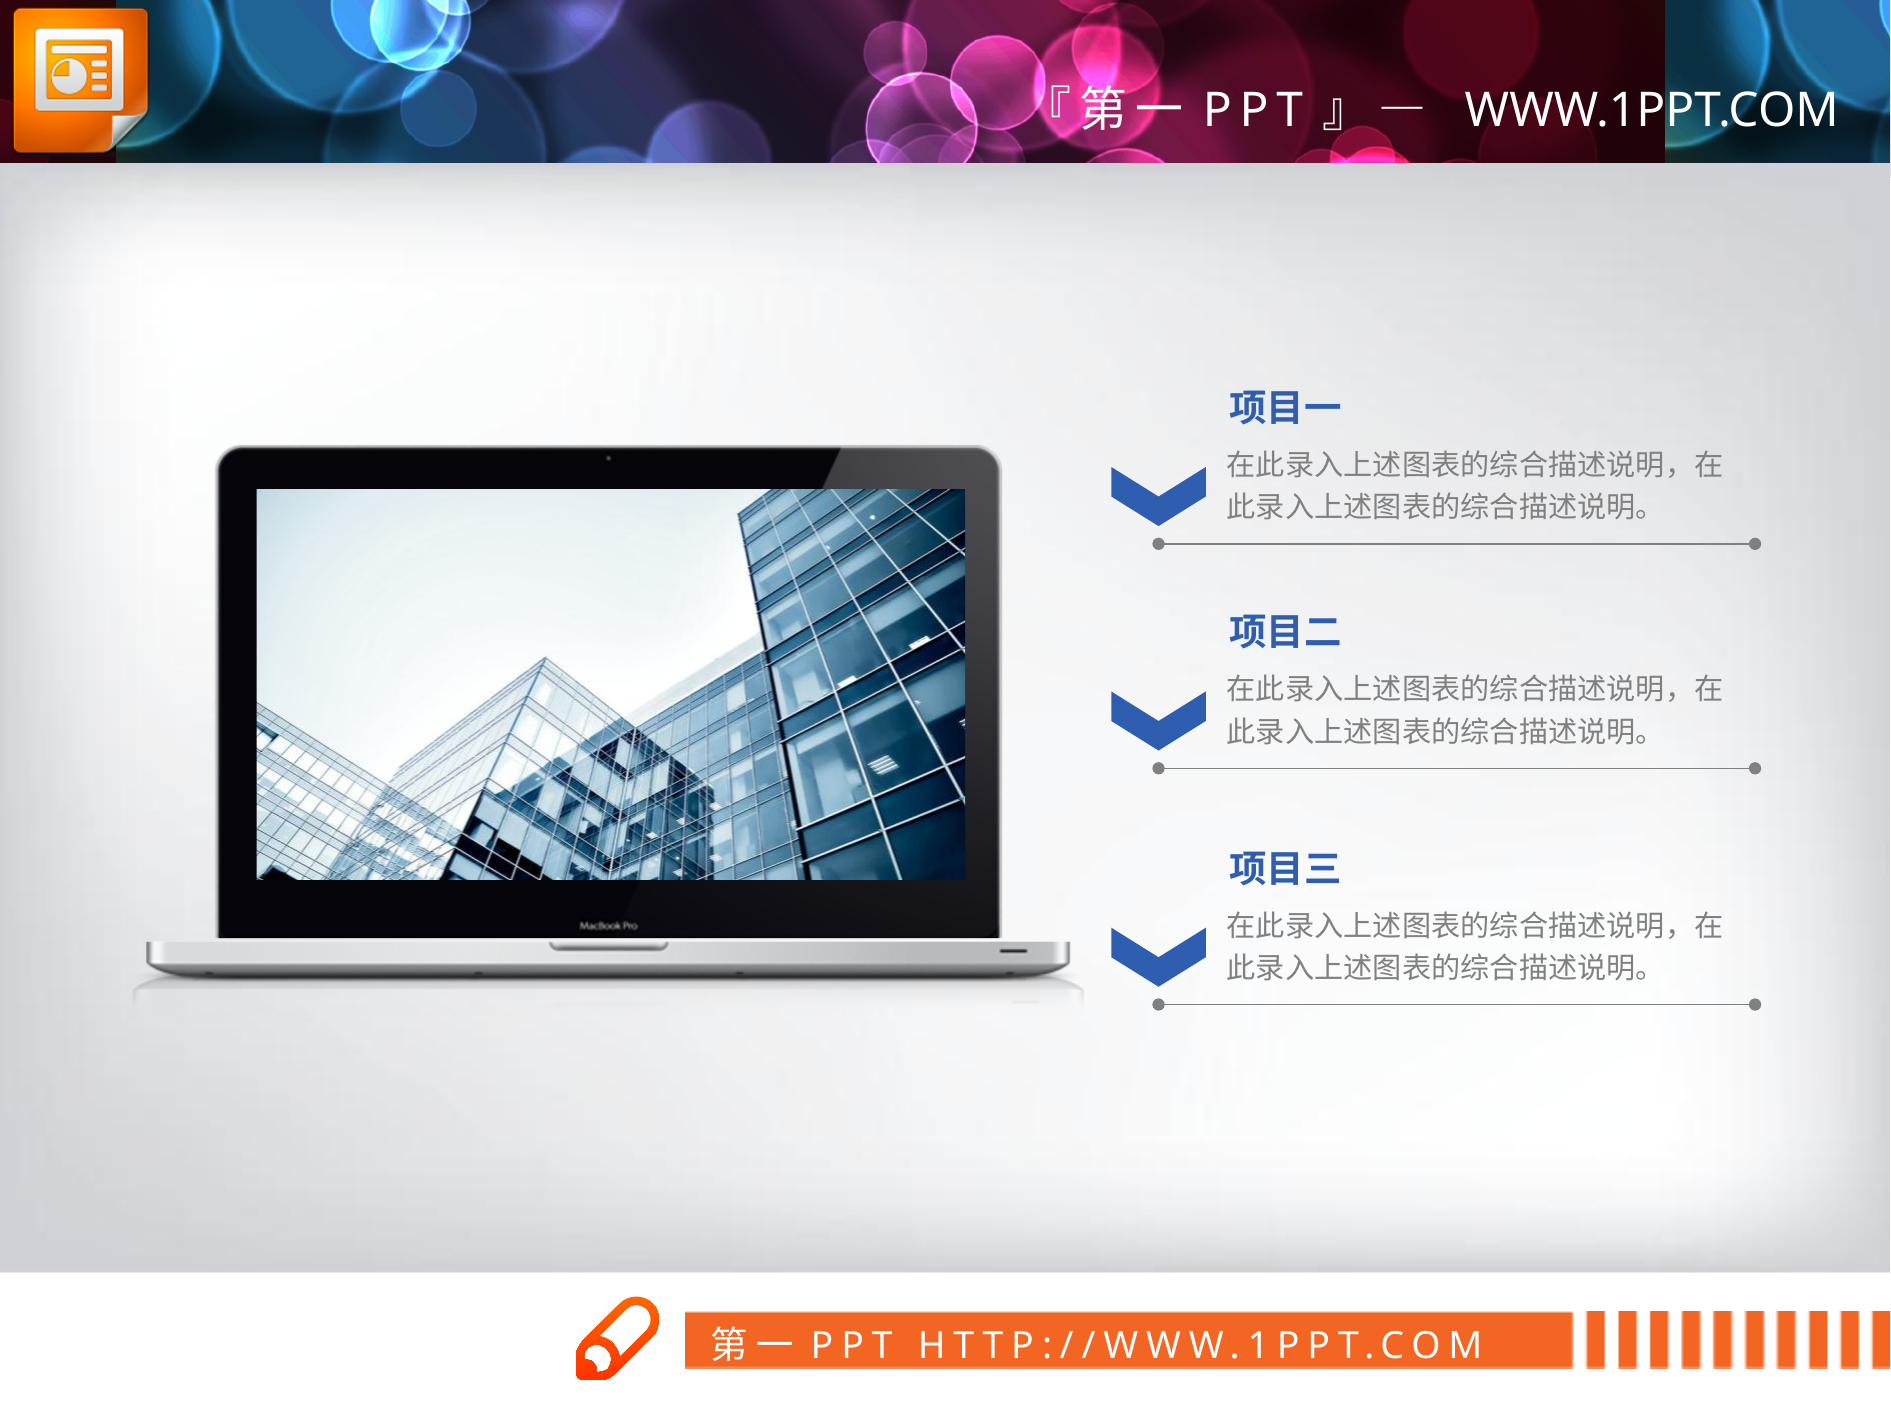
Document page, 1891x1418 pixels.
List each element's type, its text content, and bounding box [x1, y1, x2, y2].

text_box [1115, 691, 1206, 751]
text_box 项目三 [1214, 837, 1358, 892]
text_box [1115, 927, 1206, 987]
text_box 在此录入上述图表的综合描述说明，在此录入上述图表的综合描述说明。 [1211, 892, 1756, 992]
text_box 项目一 [1214, 376, 1358, 432]
picture [685, 1311, 1891, 1369]
text_box 项目二 [1214, 600, 1358, 656]
text_box 在此录入上述图表的综合描述说明，在此录入上述图表的综合描述说明。 [1211, 432, 1756, 531]
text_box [106, 411, 1111, 1017]
text_box 在此录入上述图表的综合描述说明，在此录入上述图表的综合描述说明。 [1211, 656, 1756, 756]
picture [0, 0, 1891, 1275]
text_box [1115, 467, 1206, 527]
